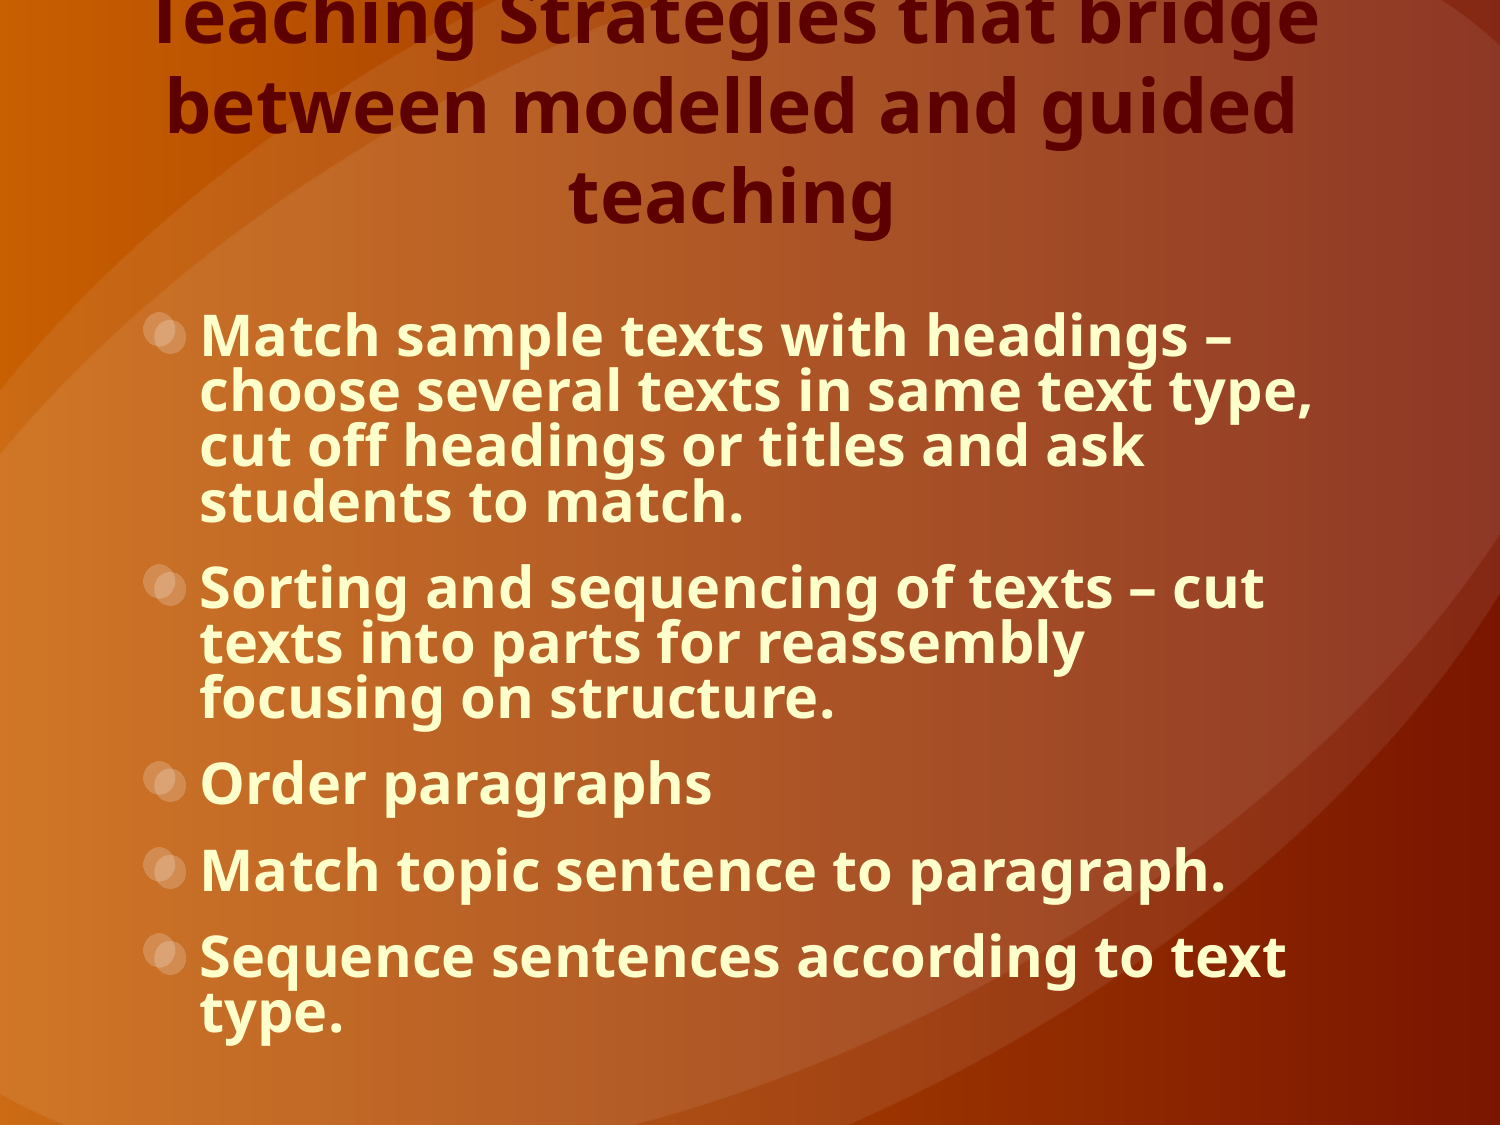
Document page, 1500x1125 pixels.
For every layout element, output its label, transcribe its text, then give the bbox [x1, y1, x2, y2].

list Match sample texts with headings – choose several texts in same text type, cut off headings or titles and ask students to match. Sorting and sequencing of texts – cut texts into parts for reassembly focusing on structure. Order paragraphs Match topic sentence to paragraph. Sequence sentences according to text type. [128, 304, 1348, 1055]
picture [0, 0, 1500, 1125]
title Teaching Strategies that bridge between modelled and guided teaching [46, 140, 1418, 247]
